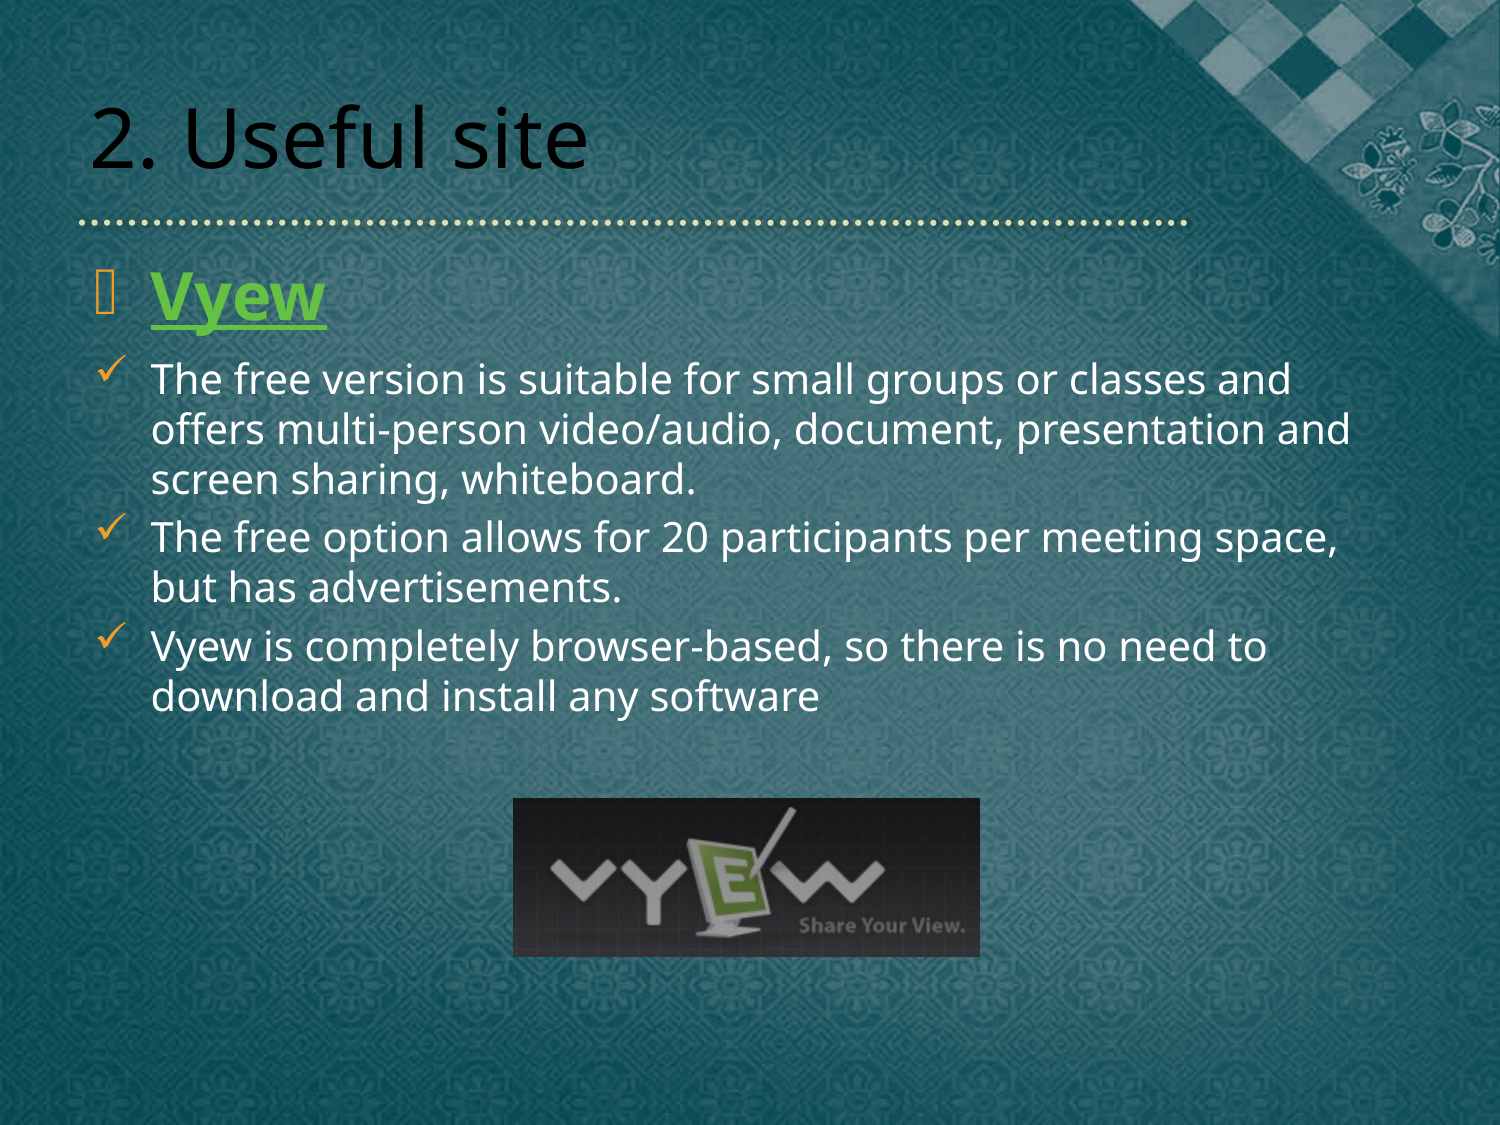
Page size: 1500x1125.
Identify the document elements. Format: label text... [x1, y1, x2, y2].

picture [513, 798, 980, 957]
title 2. Useful site [75, 58, 1196, 211]
list Vyew The free version is suitable for small groups or classes and offers multi-person video/audio, document, presentation and screen sharing, whiteboard. The free option allows for 20 participants per meeting space, but has advertisements. Vyew is completely browser-based, so there is no need to download and install any software [79, 246, 1430, 1005]
